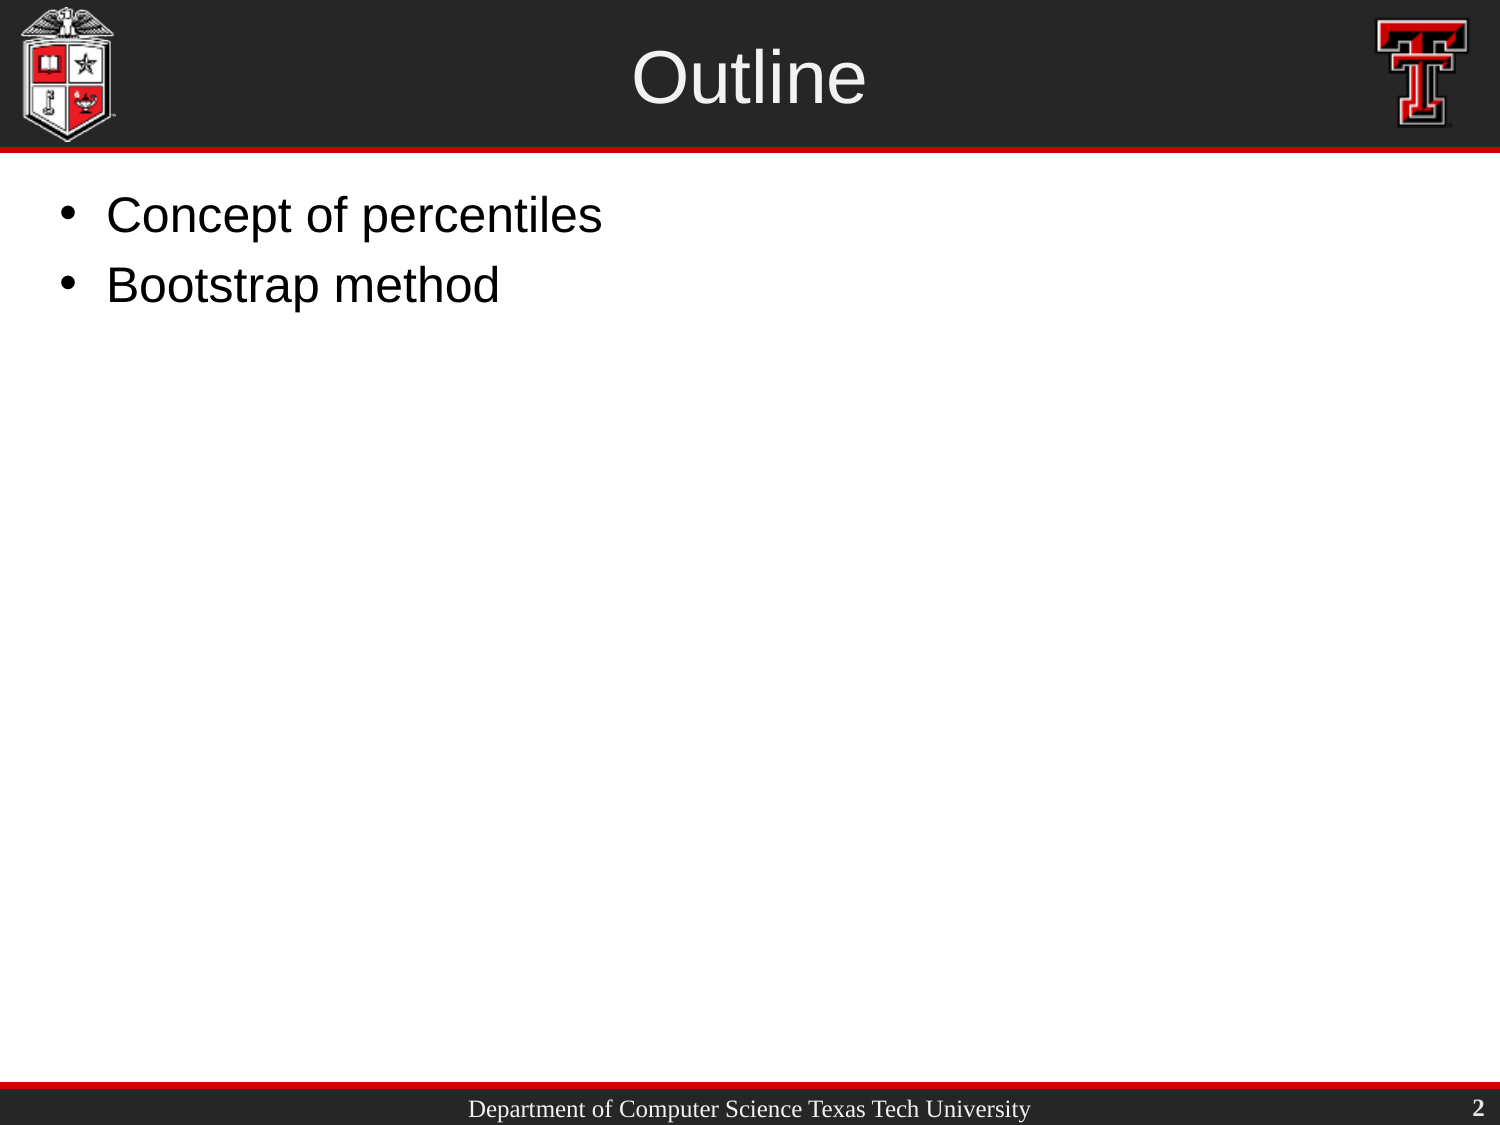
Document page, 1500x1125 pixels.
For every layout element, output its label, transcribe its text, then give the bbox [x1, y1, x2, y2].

picture [1373, 14, 1472, 128]
title Outline [151, 6, 1349, 141]
list Concept of percentiles Bootstrap method [44, 174, 1462, 1075]
picture [21, 7, 116, 142]
slide_number 2 [1392, 1086, 1500, 1125]
